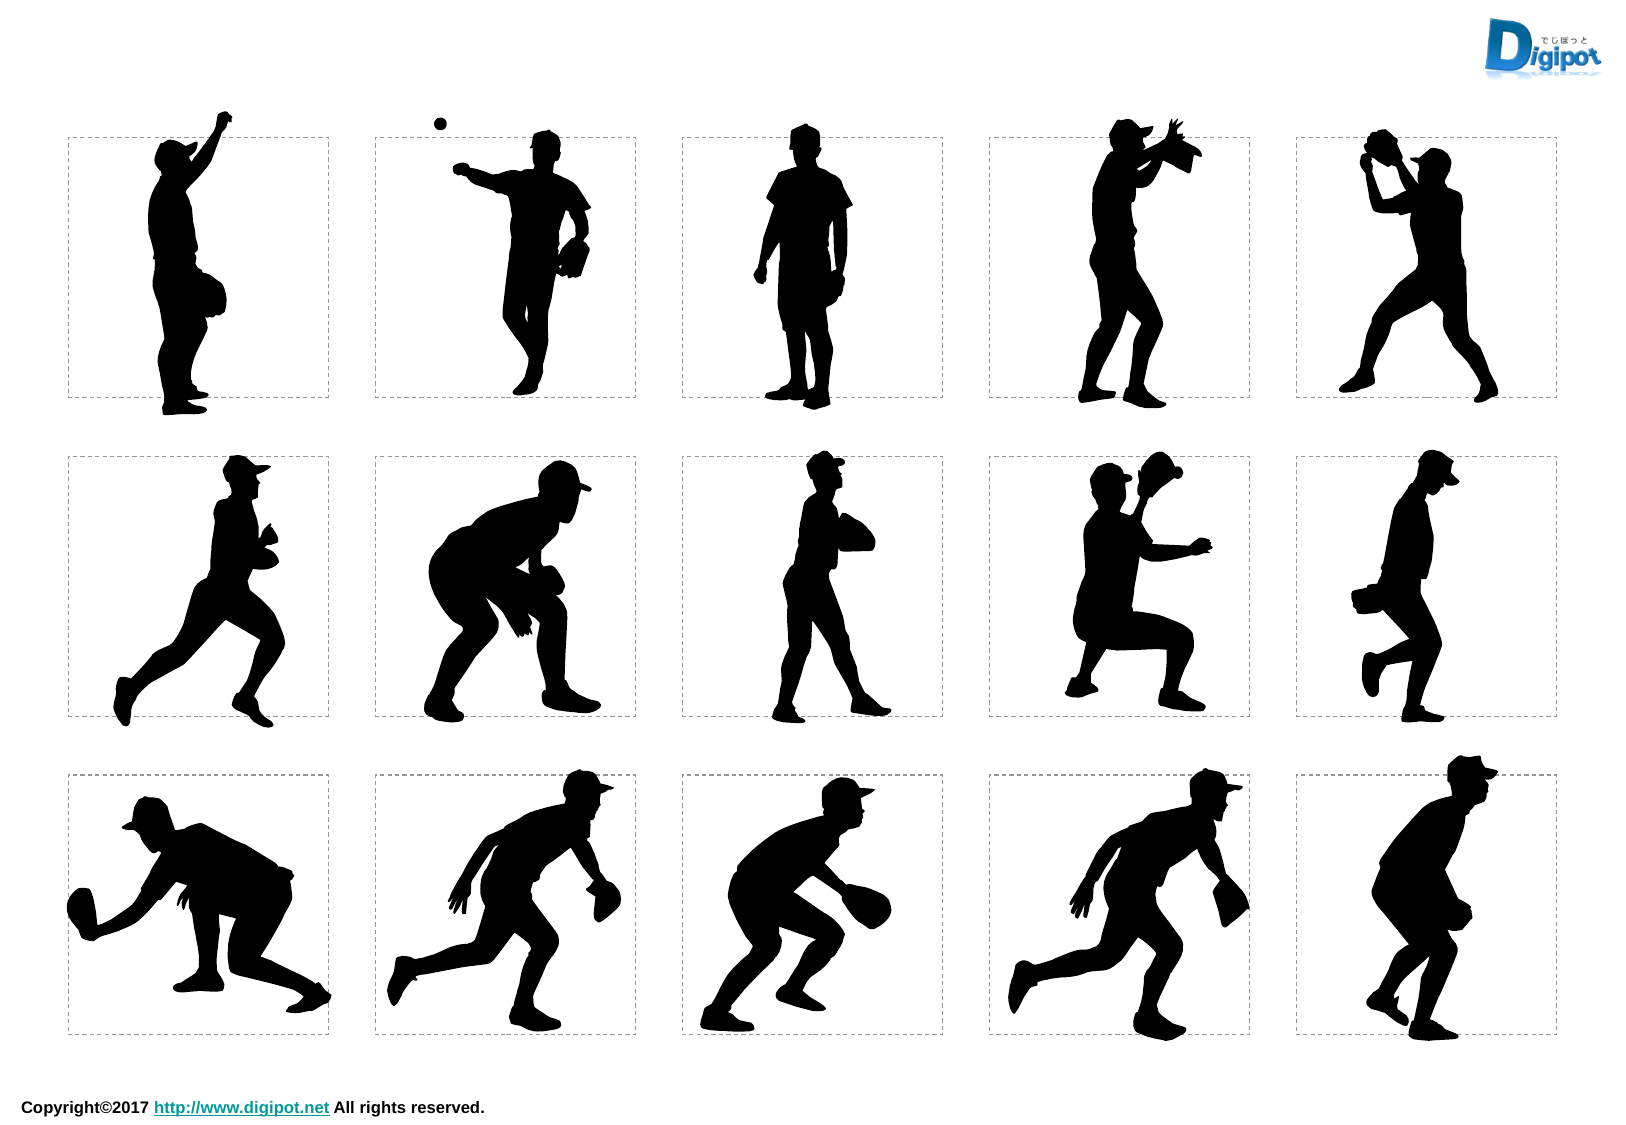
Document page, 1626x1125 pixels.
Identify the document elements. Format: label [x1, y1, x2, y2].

text_box [452, 129, 592, 396]
text_box [387, 769, 621, 1032]
picture [1485, 18, 1602, 82]
text_box [700, 777, 892, 1032]
text_box [772, 450, 892, 724]
text_box [424, 460, 602, 723]
text_box [433, 117, 447, 131]
text_box [66, 796, 332, 1014]
text_box [1078, 118, 1202, 409]
text_box [1008, 768, 1250, 1041]
text_box [1351, 449, 1460, 723]
text_box [148, 111, 233, 416]
text_box [113, 455, 286, 728]
text_box [1064, 451, 1213, 712]
text_box [753, 123, 854, 410]
text_box [1339, 129, 1499, 403]
text_box [1366, 755, 1499, 1041]
